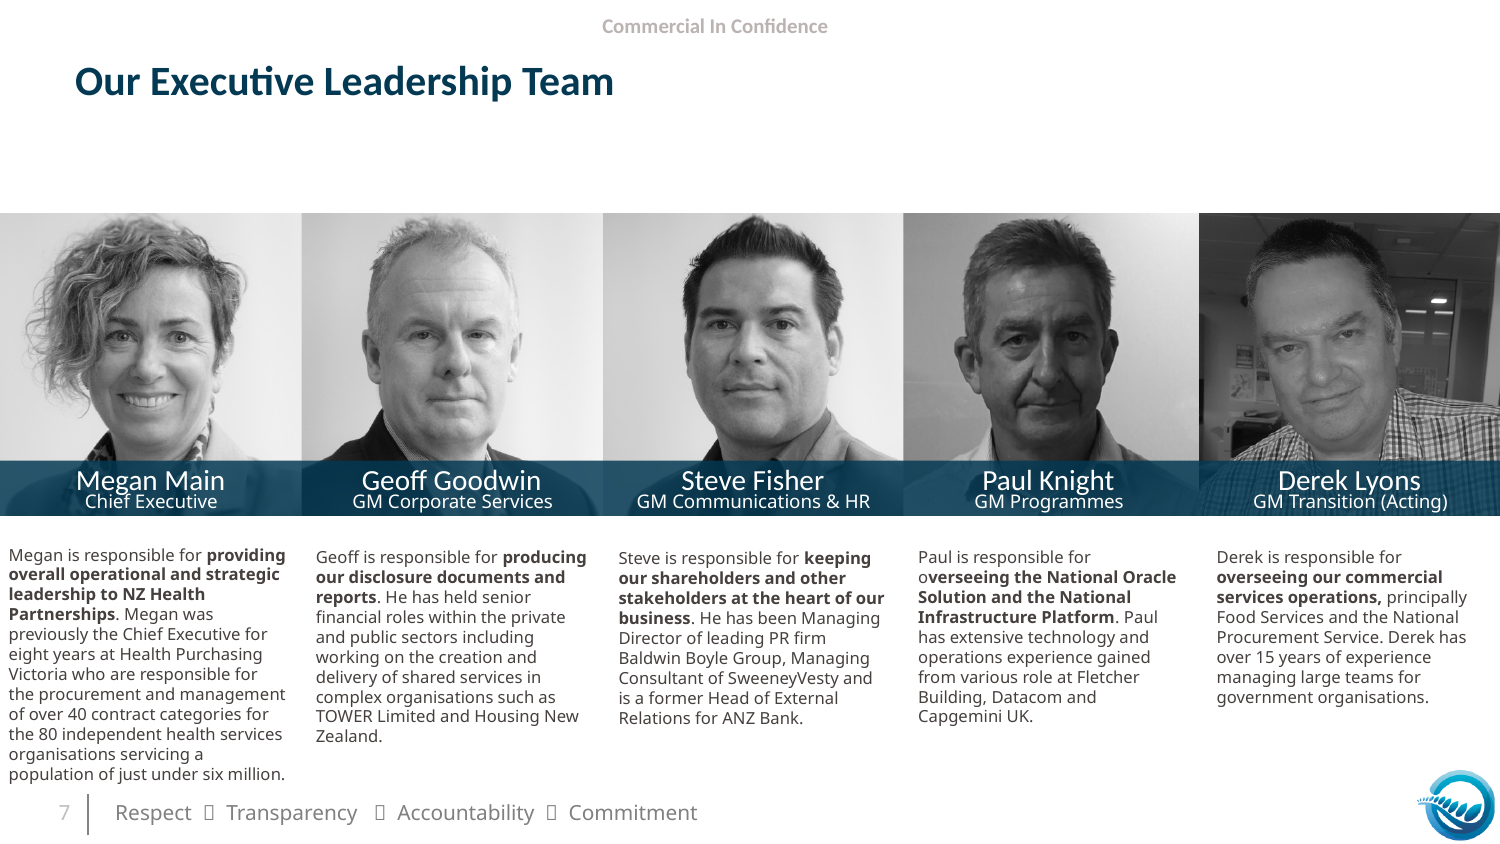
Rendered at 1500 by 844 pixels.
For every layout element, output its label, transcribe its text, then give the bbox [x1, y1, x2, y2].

text_box Derek is responsible for overseeing our commercial services operations, principally Food Services and the National Procurement Service. Derek has over 15 years of experience managing large teams for government organisations. [1201, 539, 1500, 714]
text_box Steve is responsible for keeping our shareholders and other stakeholders at the heart of our business. He has been Managing Director of leading PR firm Baldwin Boyle Group, Managing Consultant of SweeneyVesty and is a former Head of External Relations for ANZ Bank. [603, 540, 903, 735]
text_box Our Executive Leadership Team [1, 55, 1500, 111]
text_box Megan is responsible for providing overall operational and strategic leadership to NZ Health Partnerships. Megan was previously the Chief Executive for eight years at Health Purchasing Victoria who are responsible for the procurement and management of over 40 contract categories for the 80 independent health services organisations servicing a population of just under six million. [0, 536, 303, 792]
picture [1399, 752, 1495, 843]
picture [0, 213, 1500, 517]
text_box Paul is responsible for overseeing the National Oracle Solution and the National Infrastructure Platform. Paul has extensive technology and operations experience gained from various role at Fletcher Building, Datacom and Capgemini UK. [903, 539, 1199, 754]
text_box Geoff is responsible for producing our disclosure documents and reports. He has held senior financial roles within the private and public sectors including working on the creation and delivery of shared services in complex organisations such as TOWER Limited and Housing New Zealand. [301, 539, 610, 754]
slide_number 7 [17, 799, 71, 844]
